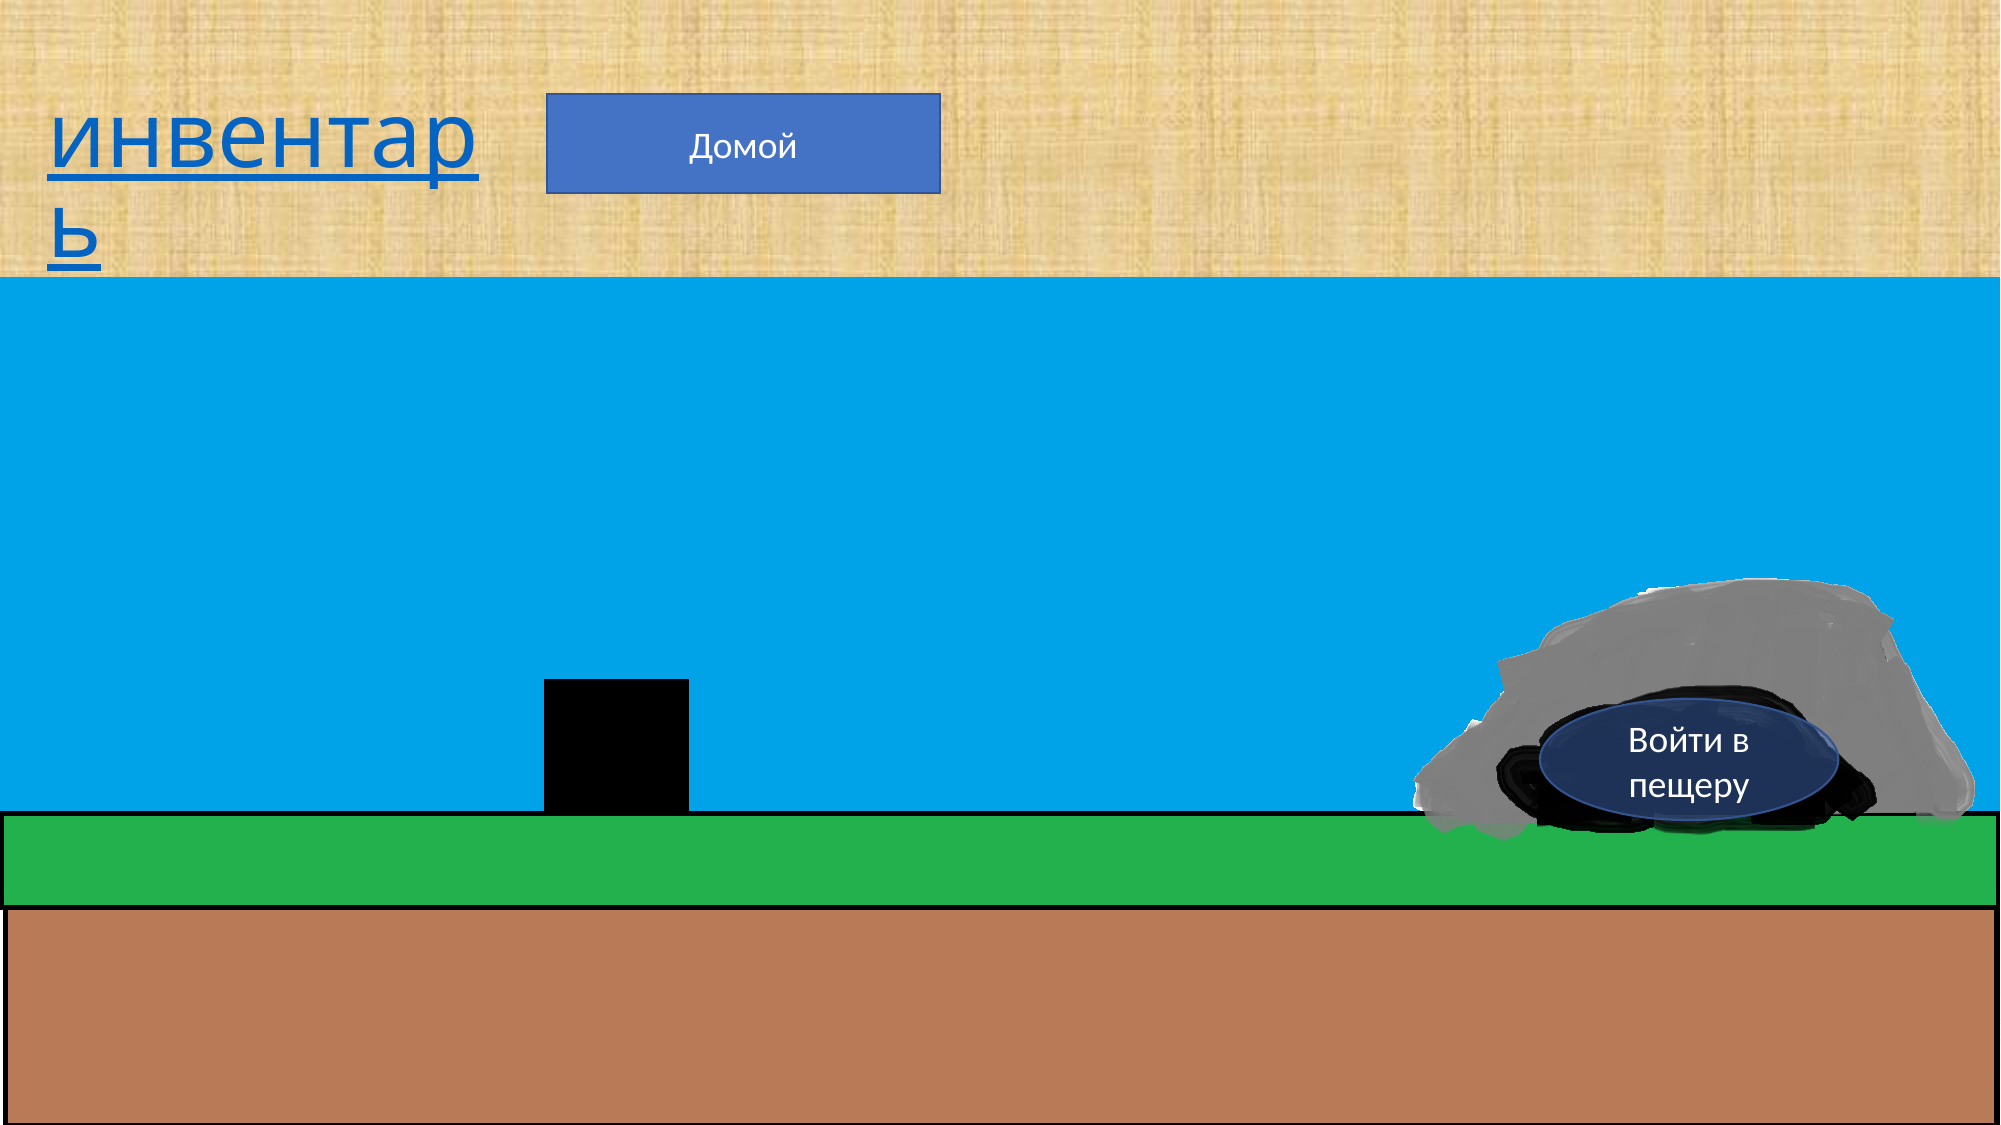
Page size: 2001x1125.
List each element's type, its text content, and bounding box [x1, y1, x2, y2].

title инвентарь [32, 24, 498, 243]
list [0, 277, 2000, 1125]
text_box Домой [546, 93, 941, 194]
picture [0, 0, 2001, 276]
